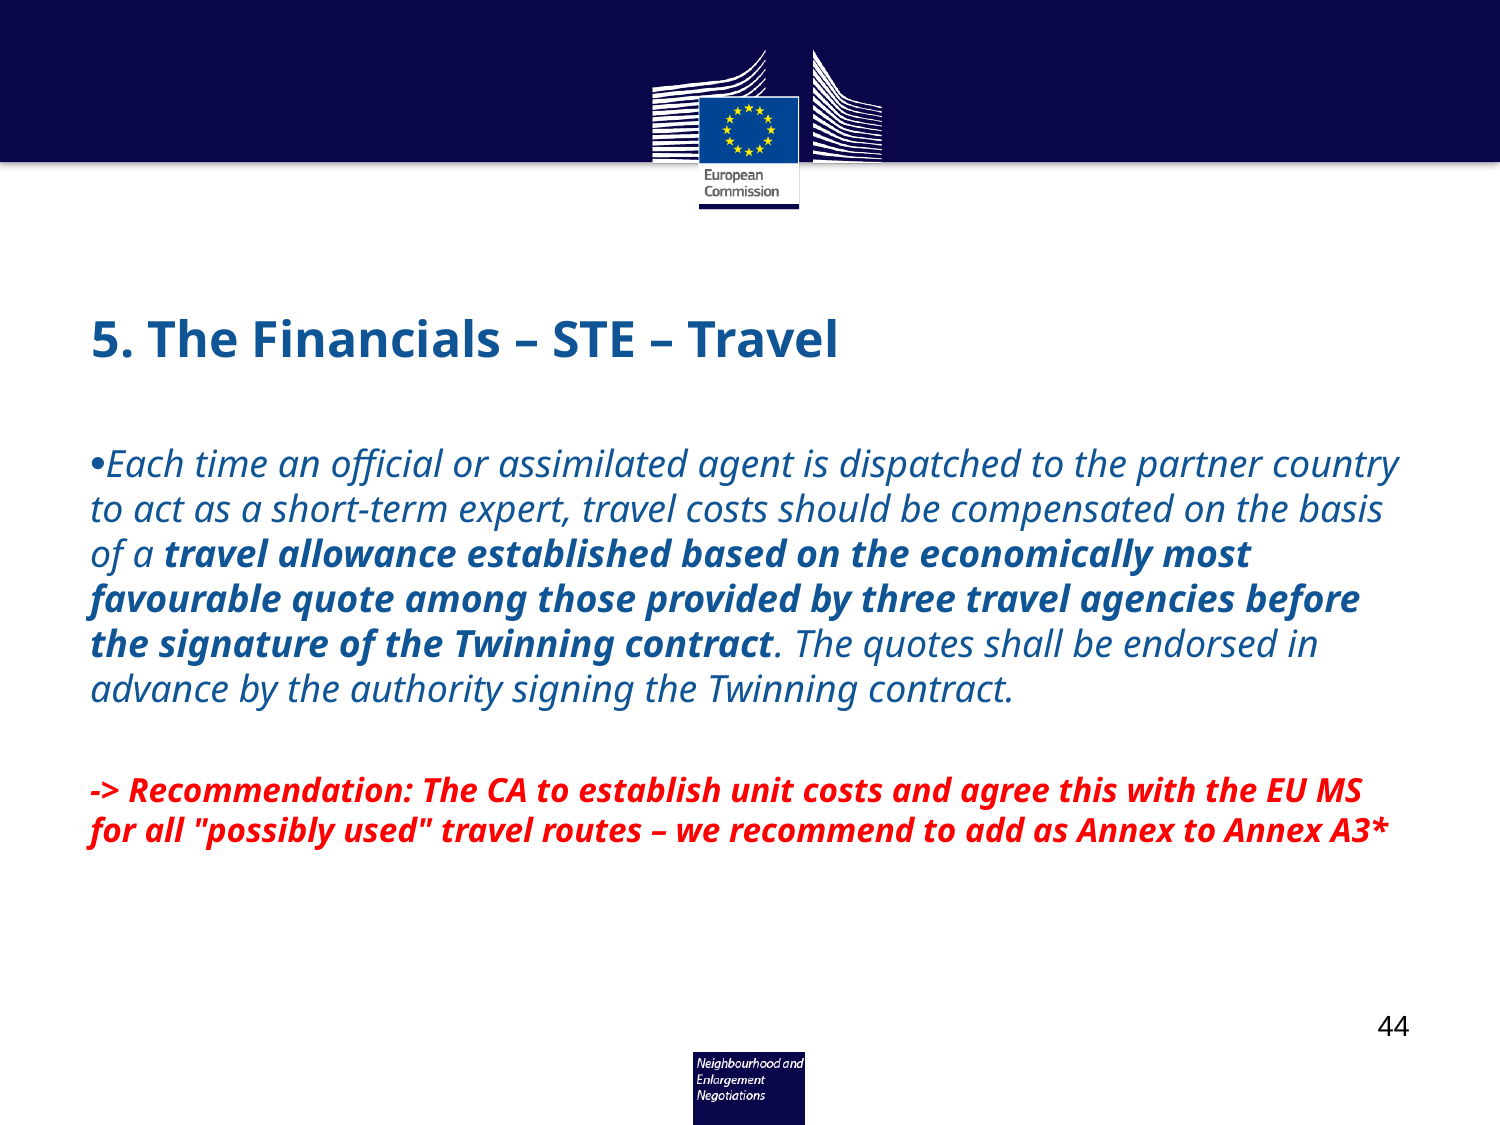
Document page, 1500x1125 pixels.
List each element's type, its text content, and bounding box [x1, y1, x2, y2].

picture [693, 1052, 805, 1125]
title 5. The Financials – STE – Travel [76, 255, 1428, 410]
list Each time an official or assimilated agent is dispatched to the partner country to act as a short-term expert, travel costs should be compensated on the basis of a travel allowance established based on the economically most favourable quote among those provided by three travel agencies before the signature of the Twinning contract. The quotes shall be endorsed in advance by the authority signing the Twinning contract. -> Recommendation: The CA to establish unit costs and agree this with the EU MS for all "possibly used" travel routes – we recommend to add as Annex to Annex A3* [74, 432, 1426, 988]
slide_number 44 [1074, 999, 1426, 1078]
picture [615, 50, 882, 255]
